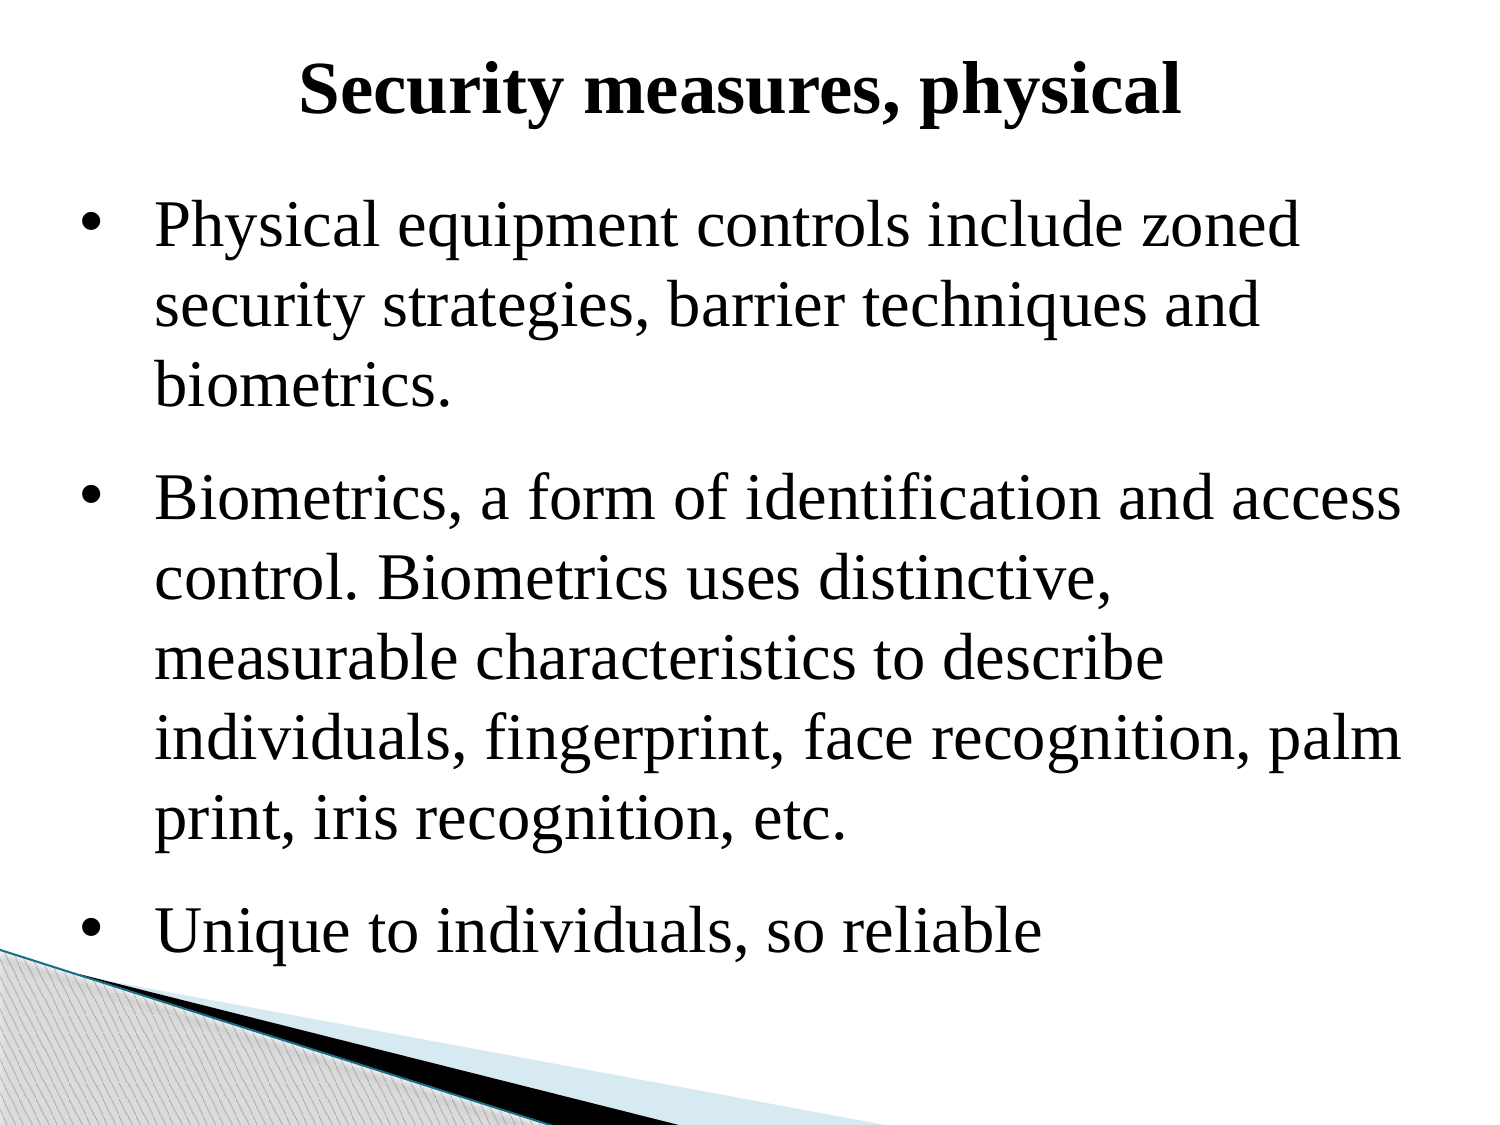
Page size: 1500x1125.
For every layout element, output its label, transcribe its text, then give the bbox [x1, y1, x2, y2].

text_box Security measures, physical [41, 31, 1459, 136]
text_box Physical equipment controls include zoned security strategies, barrier techniques and biometrics. Biometrics, a form of identification and access control. Biometrics uses distinctive, measurable characteristics to describe individuals, fingerprint, face recognition, palm print, iris recognition, etc. Unique to individuals, so reliable [64, 172, 1436, 1125]
